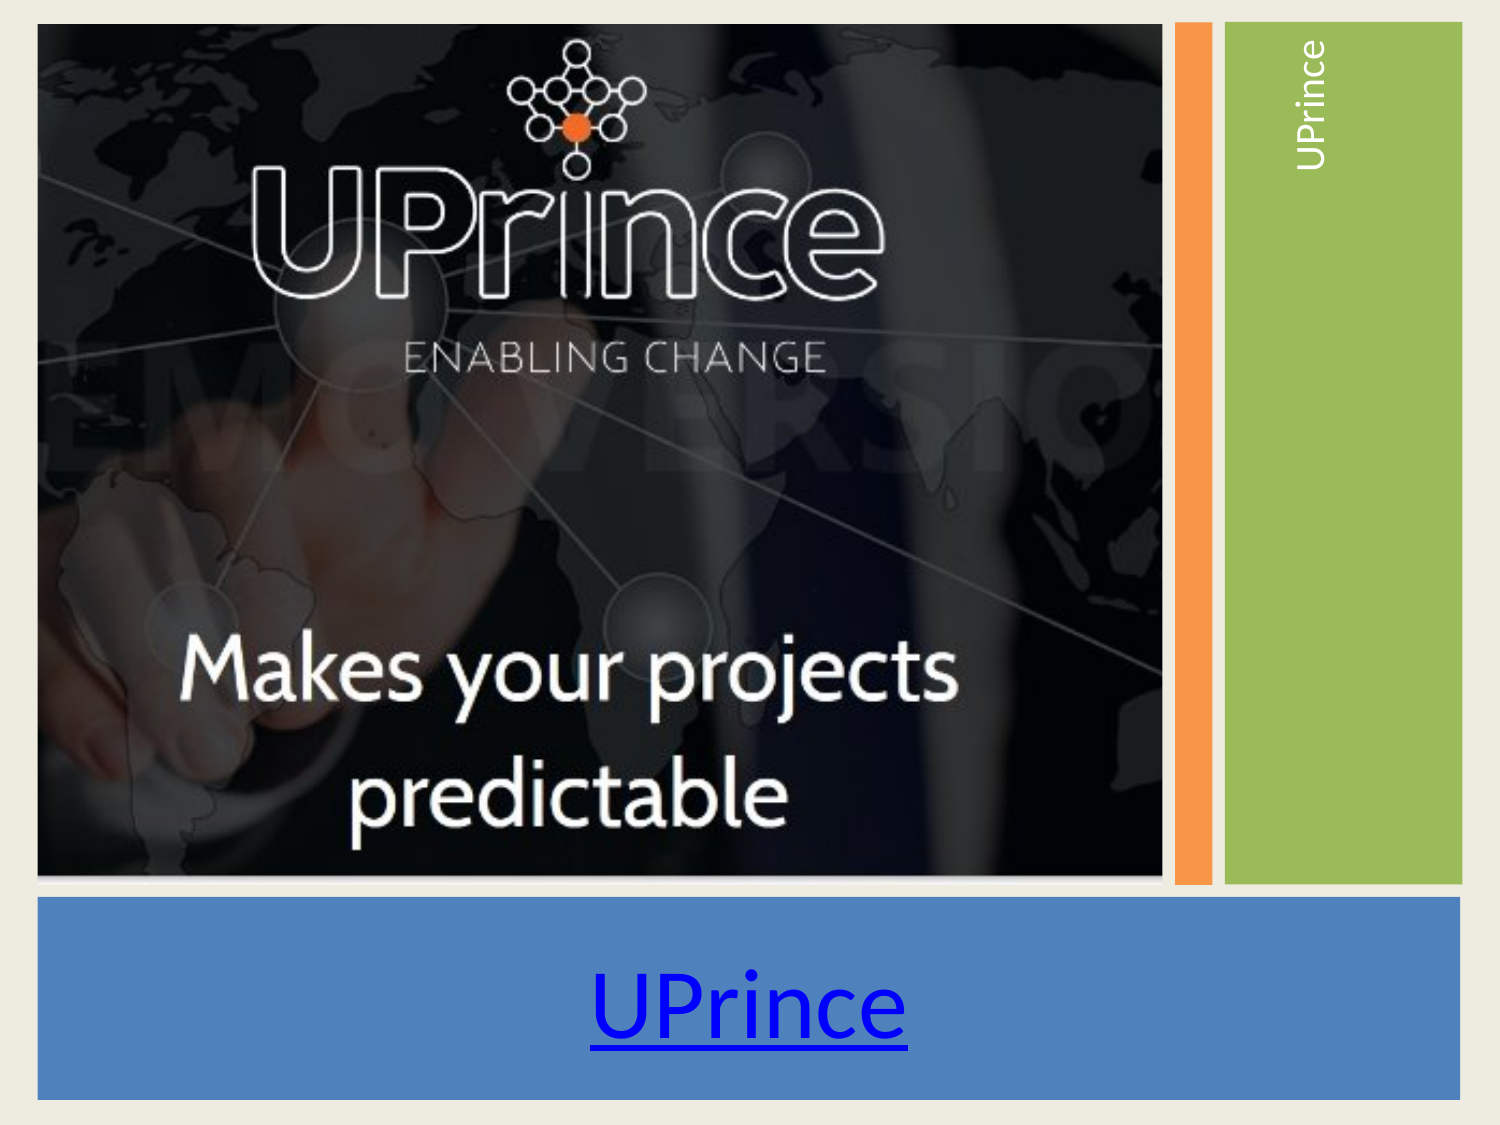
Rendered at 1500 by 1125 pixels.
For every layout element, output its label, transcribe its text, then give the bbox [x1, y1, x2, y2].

list UPrince [1224, 25, 1388, 876]
list UPrince [37, 896, 1461, 1100]
picture [37, 24, 1163, 885]
